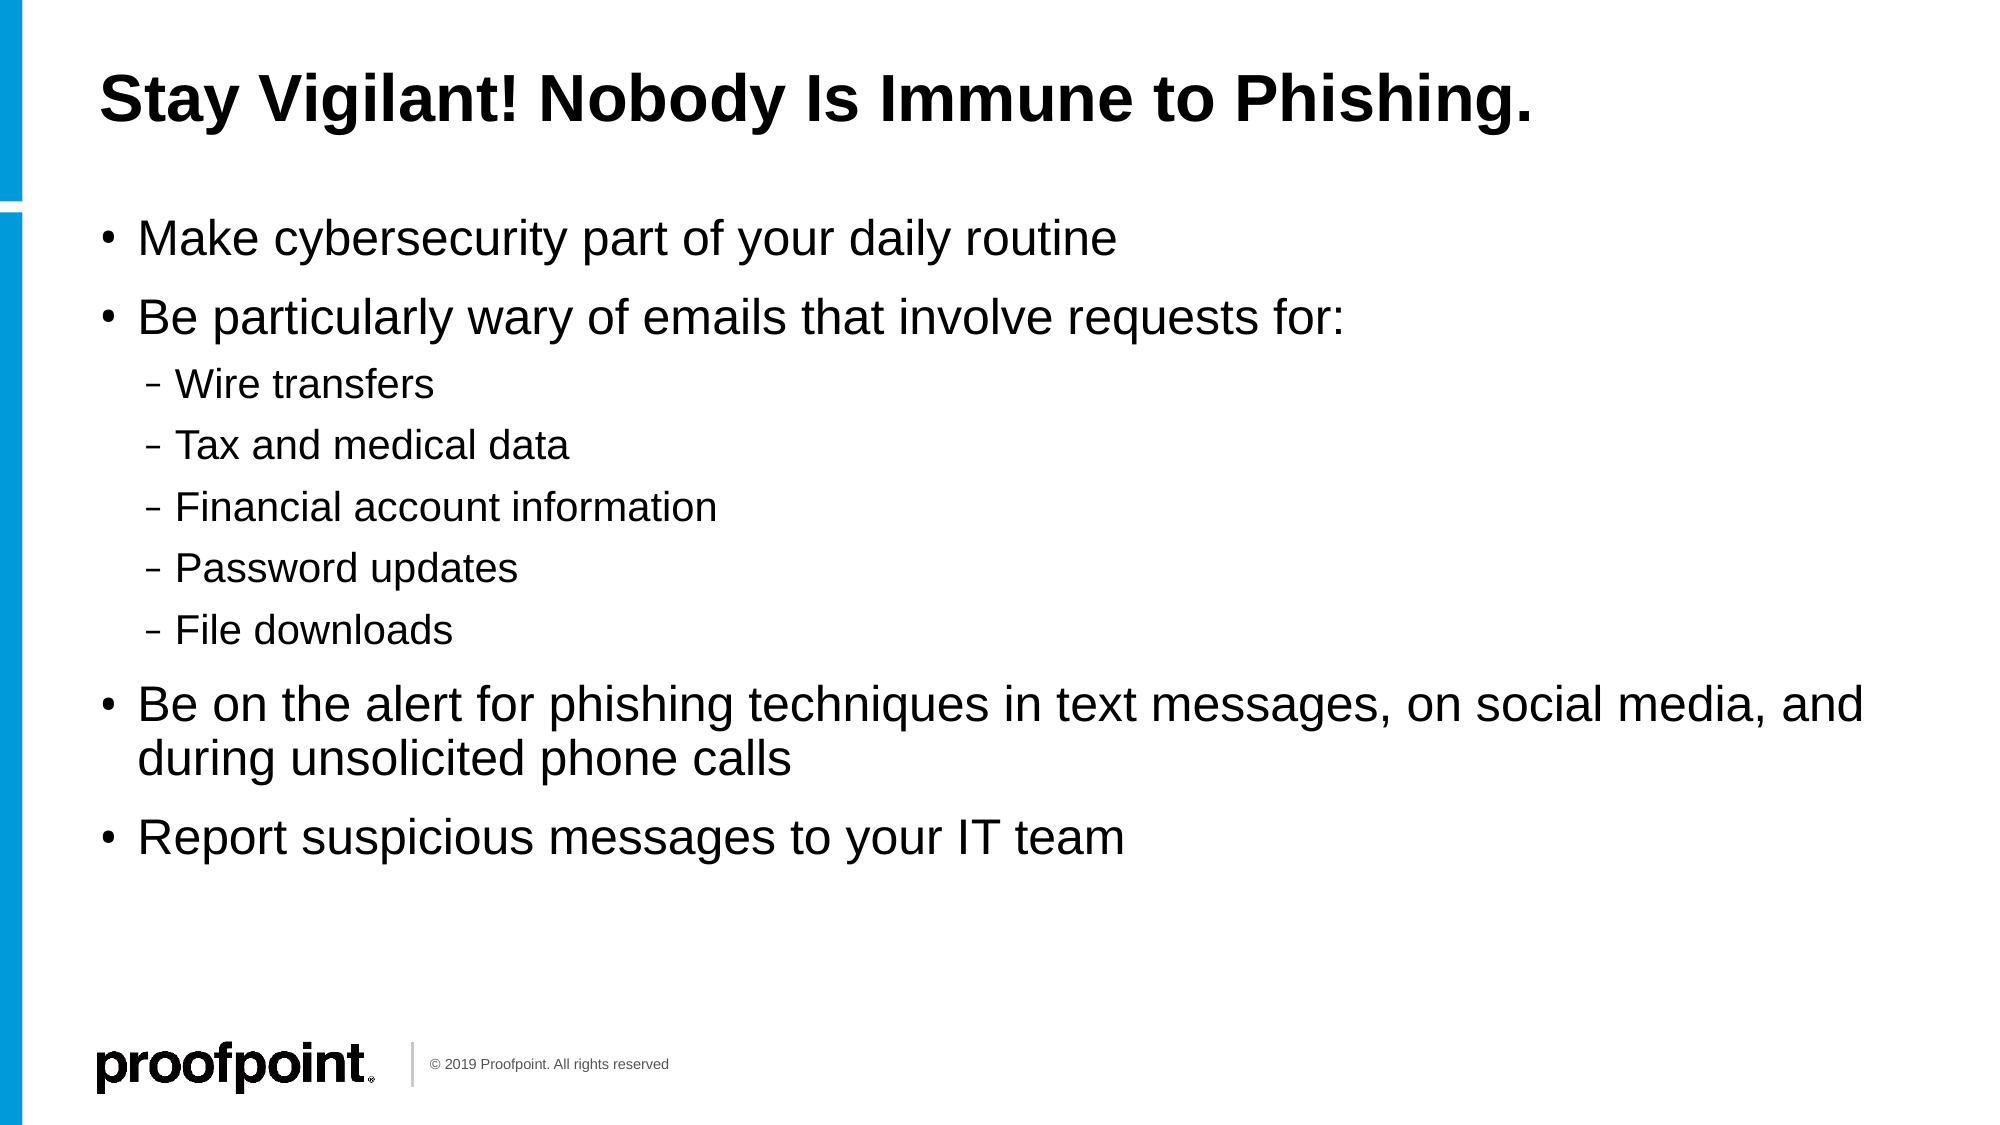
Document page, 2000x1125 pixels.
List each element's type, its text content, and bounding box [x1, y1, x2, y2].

title Stay Vigilant! Nobody Is Immune to Phishing. [99, 0, 1900, 200]
footer © 2019 Proofpoint. All rights reserved [430, 1045, 1180, 1082]
list Make cybersecurity part of your daily routine Be particularly wary of emails that involve requests for: Wire transfers Tax and medical data Financial account information Password updates File downloads Be on the alert for phishing techniques in text messages, on social media, and during unsolicited phone calls Report suspicious messages to your IT team [99, 212, 1900, 1000]
picture [65, 1011, 395, 1125]
